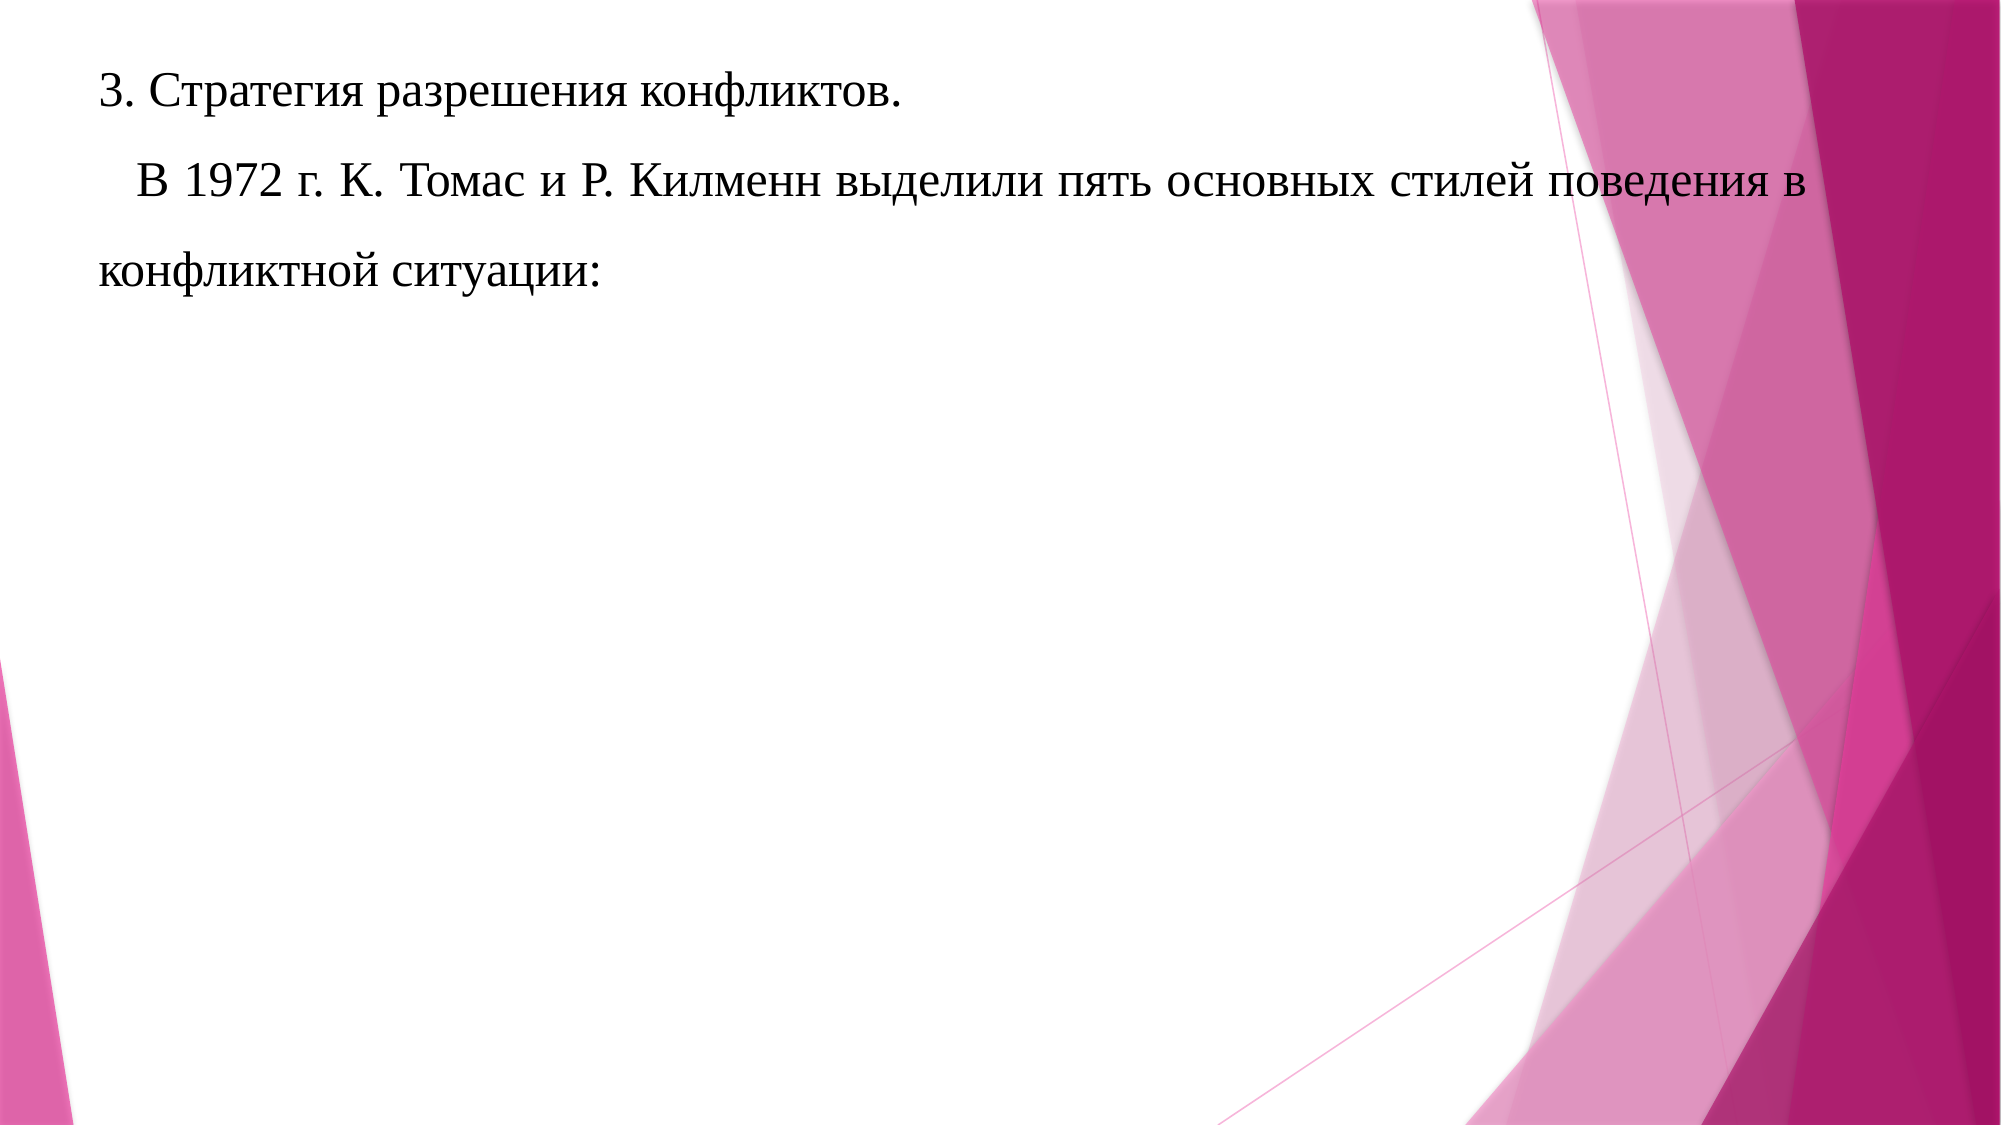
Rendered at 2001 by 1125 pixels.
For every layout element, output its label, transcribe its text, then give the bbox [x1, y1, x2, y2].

text_box 3. Стратегия разрешения конфликтов. В 1972 г. К. Томас и Р. Килменн выделили пять основных стилей поведения в конфликтной ситуации: [83, 19, 1823, 304]
